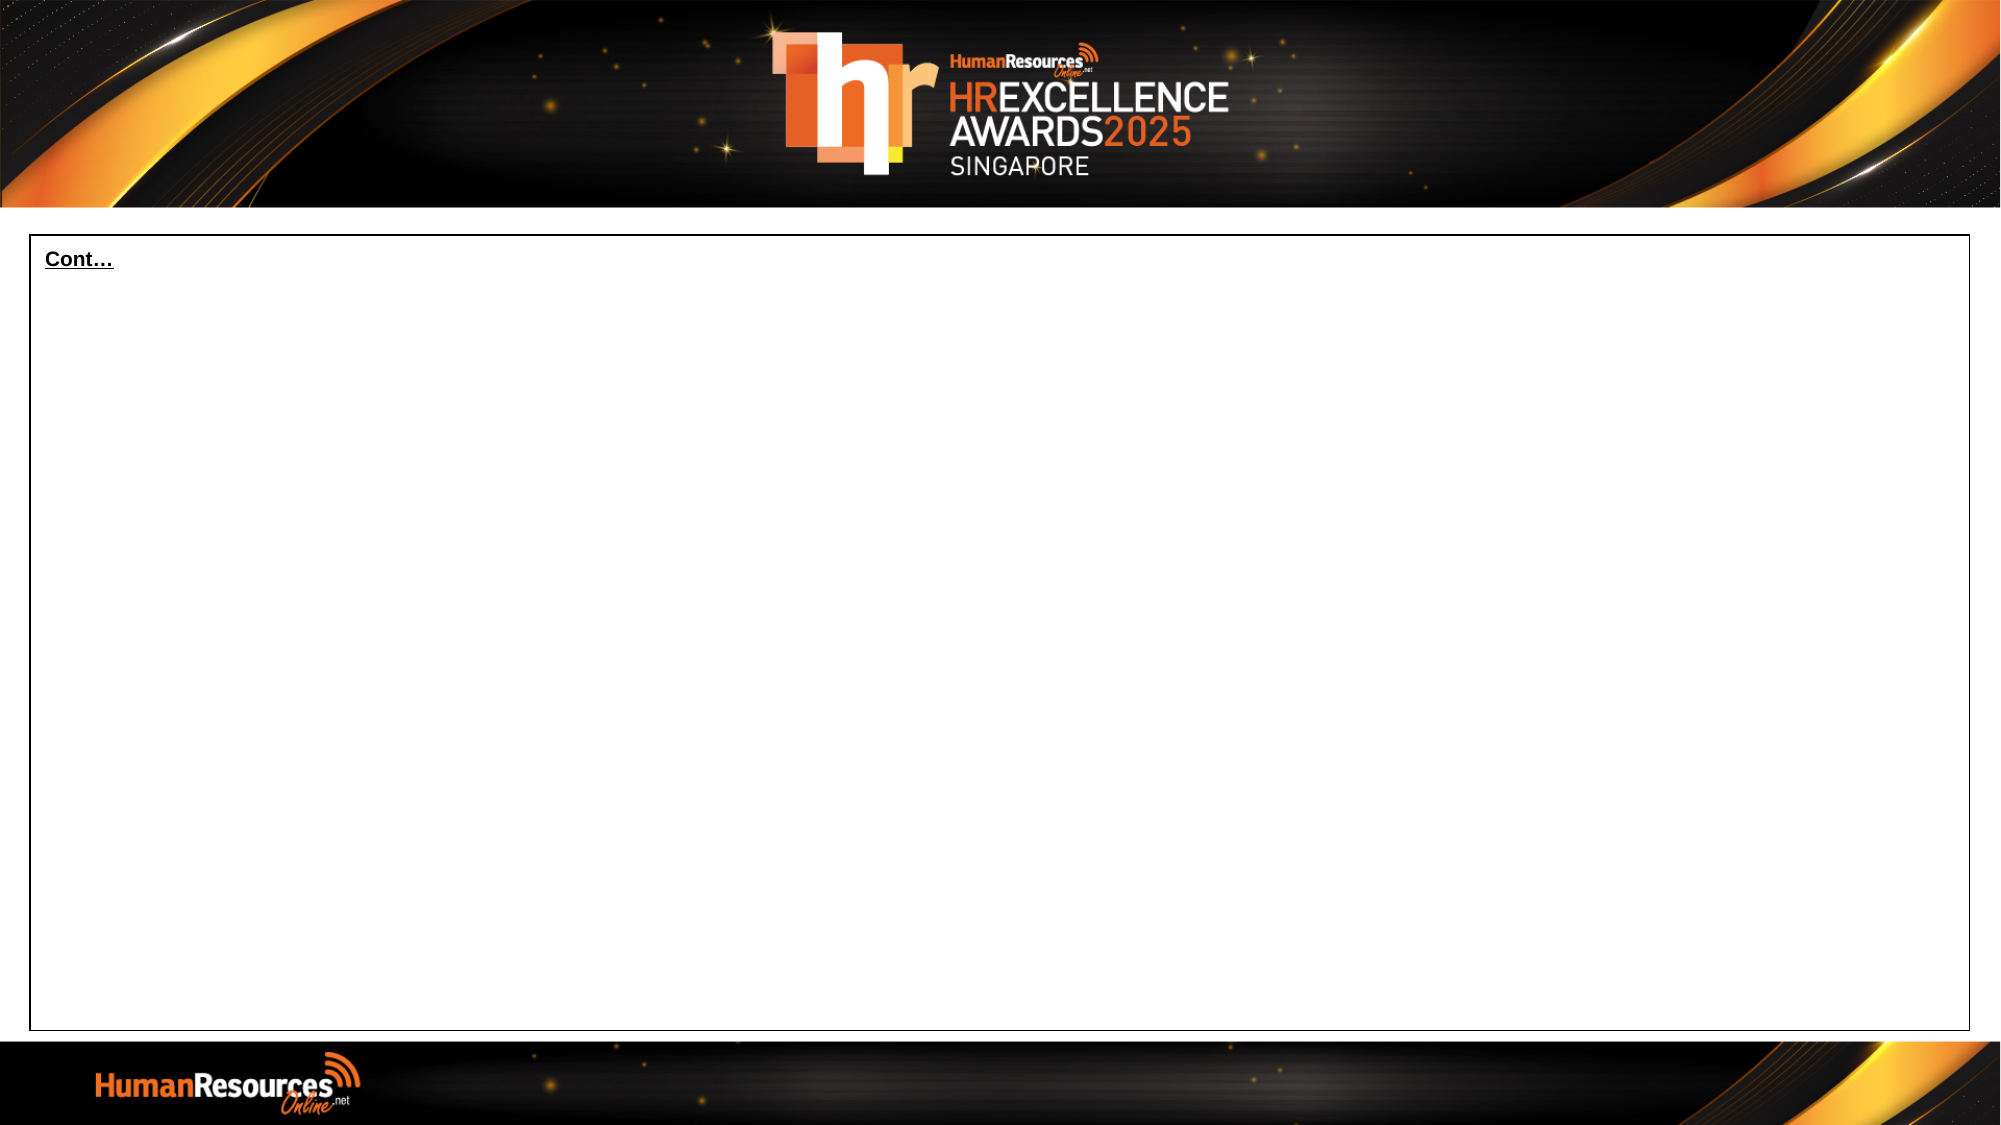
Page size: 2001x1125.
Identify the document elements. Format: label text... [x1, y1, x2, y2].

picture [0, 0, 2001, 1125]
text_box Cont… [30, 234, 1970, 1031]
